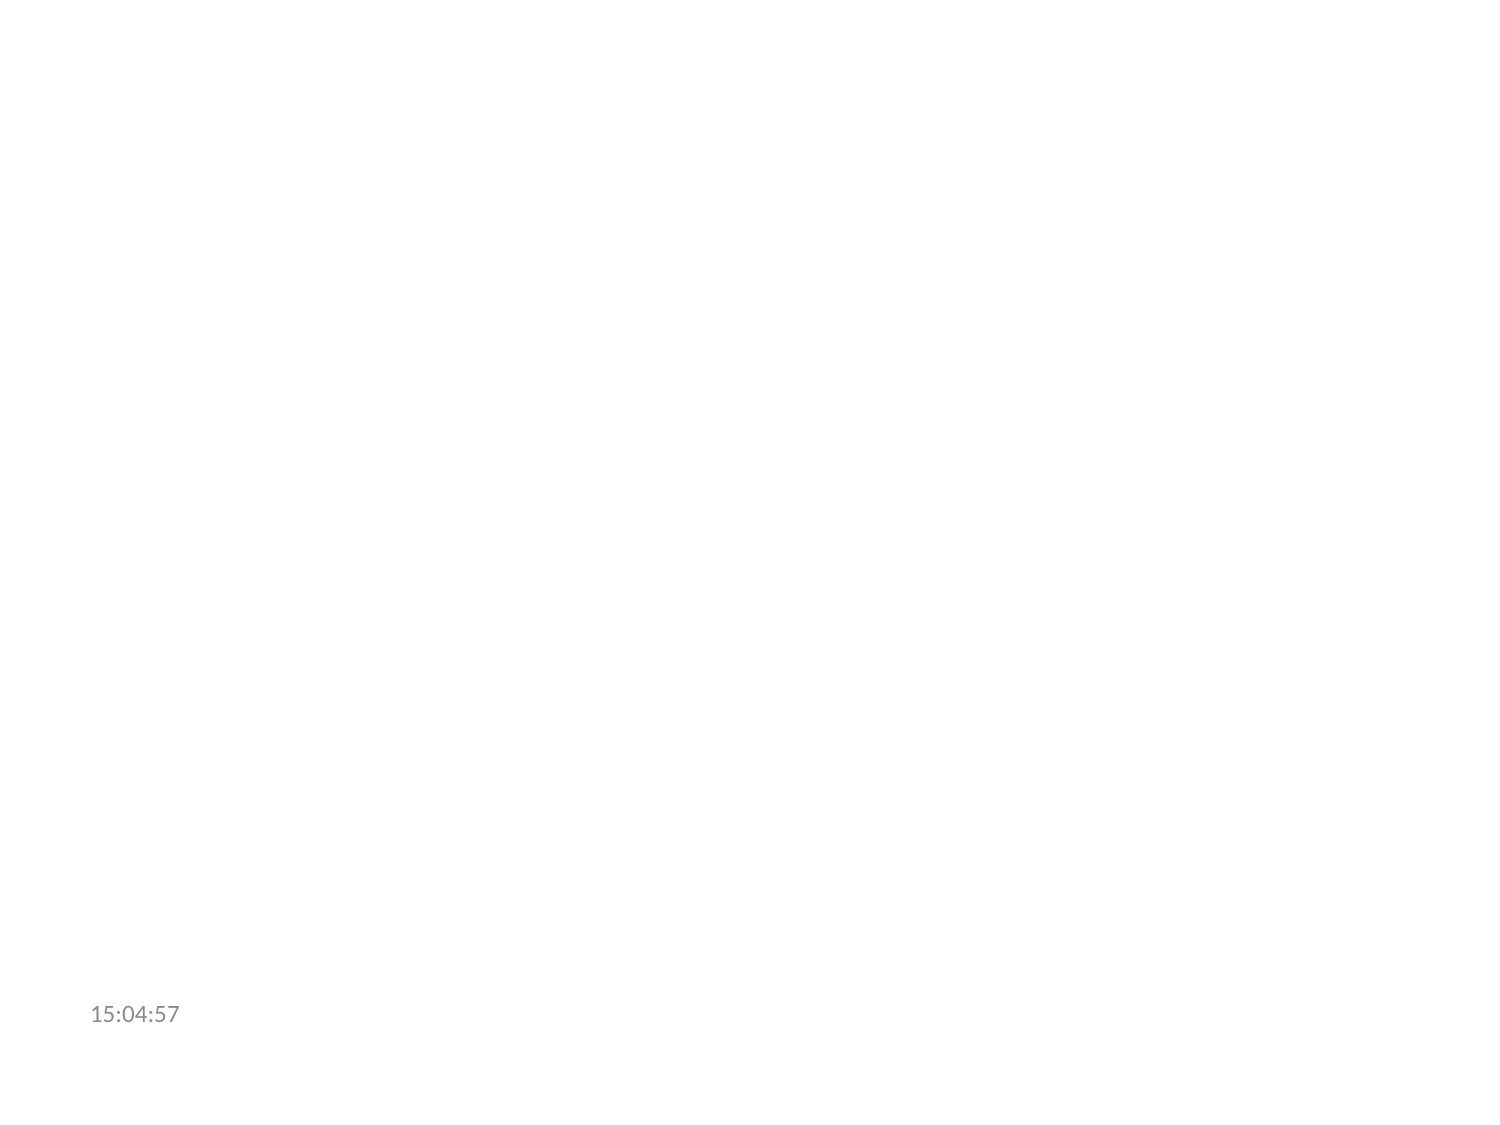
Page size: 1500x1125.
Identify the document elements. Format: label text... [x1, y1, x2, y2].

text_box 15:35:09 [75, 982, 425, 1043]
